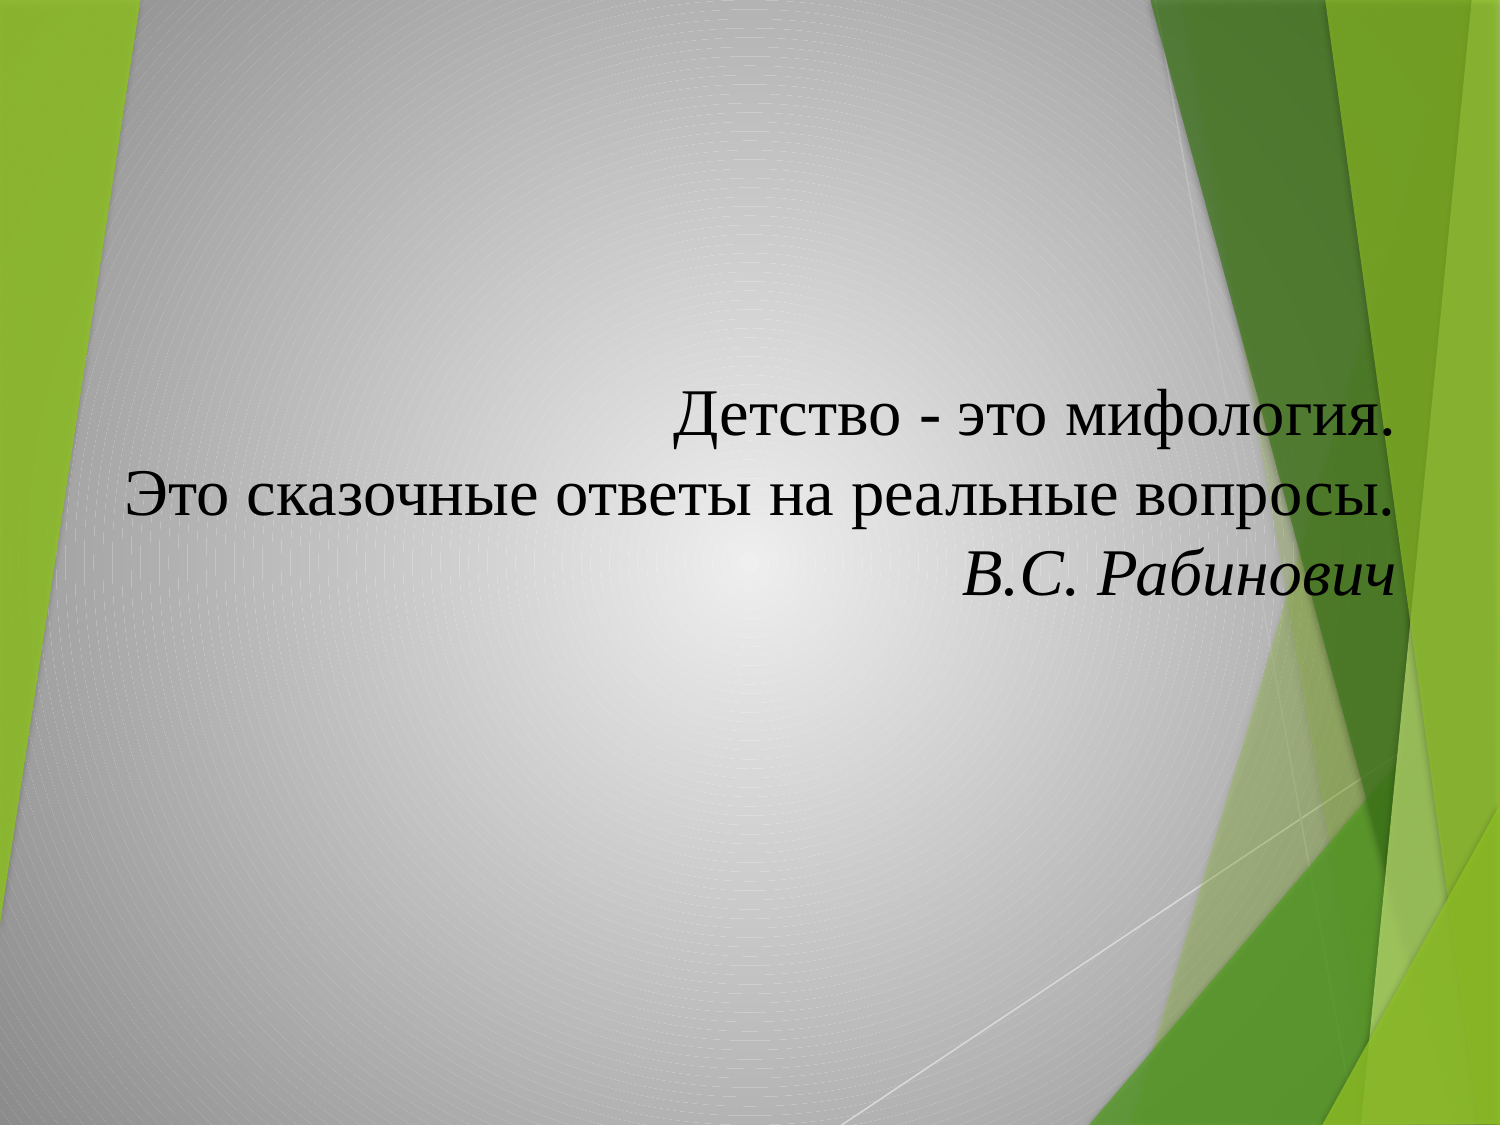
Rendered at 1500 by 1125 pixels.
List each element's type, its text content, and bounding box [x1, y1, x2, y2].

text_box [135, 54, 1447, 116]
text_box Детство - это мифология. Это сказочные ответы на реальные вопросы. В.С. Рабинович [41, 361, 1412, 662]
